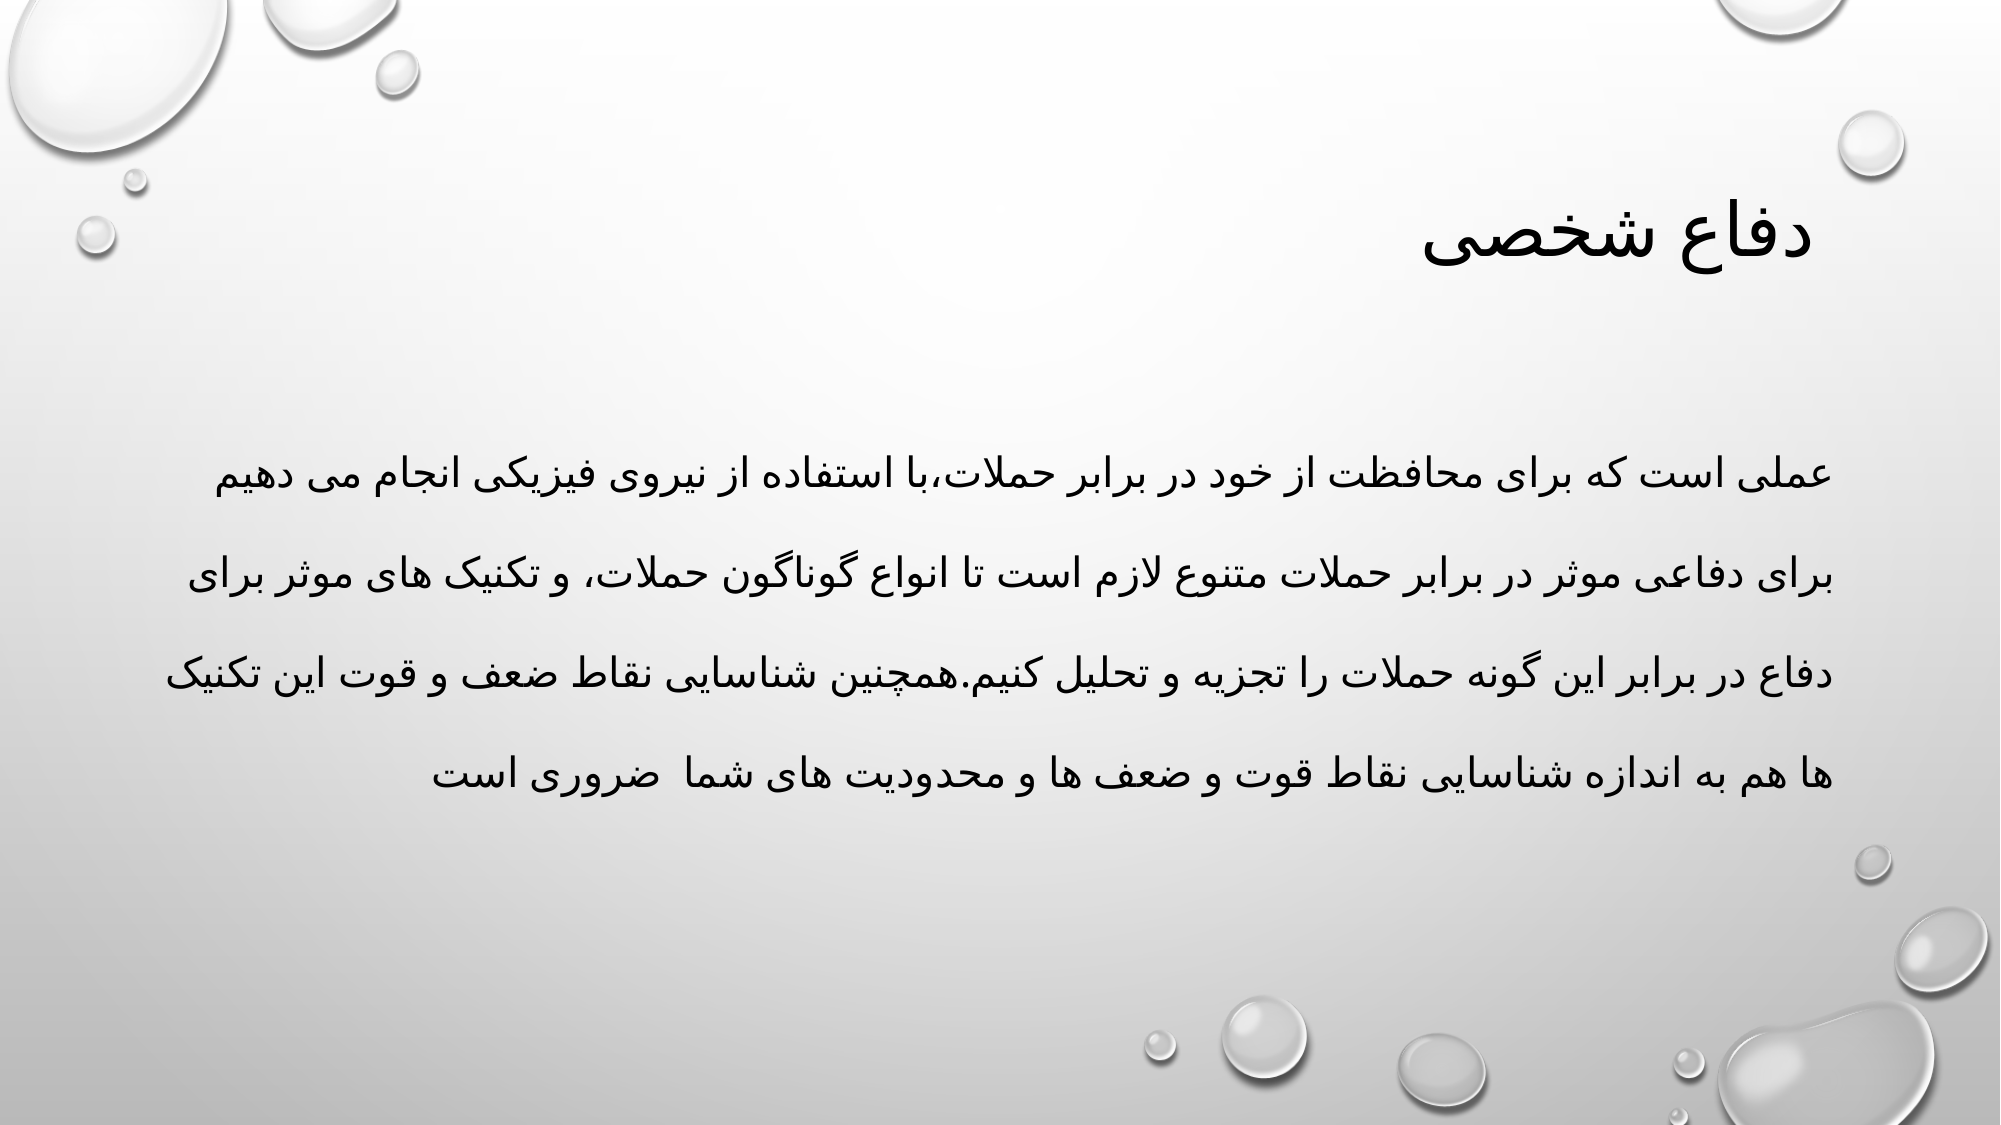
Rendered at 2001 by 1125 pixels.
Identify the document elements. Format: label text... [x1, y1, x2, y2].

title دفاع شخصی [149, 101, 1851, 364]
list عملی است که برای محافظت از خود در برابر حملات،با استفاده از نیروی فیزیکی انجام می دهیم برای دفاعی موثر در برابر حملات متنوع لازم است تا انواع گوناگون حملات، و تکنیک های موثر برای دفاع در برابر این گونه حملات را تجزیه و تحلیل کنیم.همچنین شناسایی نقاط ضعف و قوت این تکنیک ها هم به اندازه شناسایی نقاط قوت و ضعف ها و محدودیت های شما ضروری است [149, 388, 1850, 950]
picture [0, 0, 2000, 1125]
